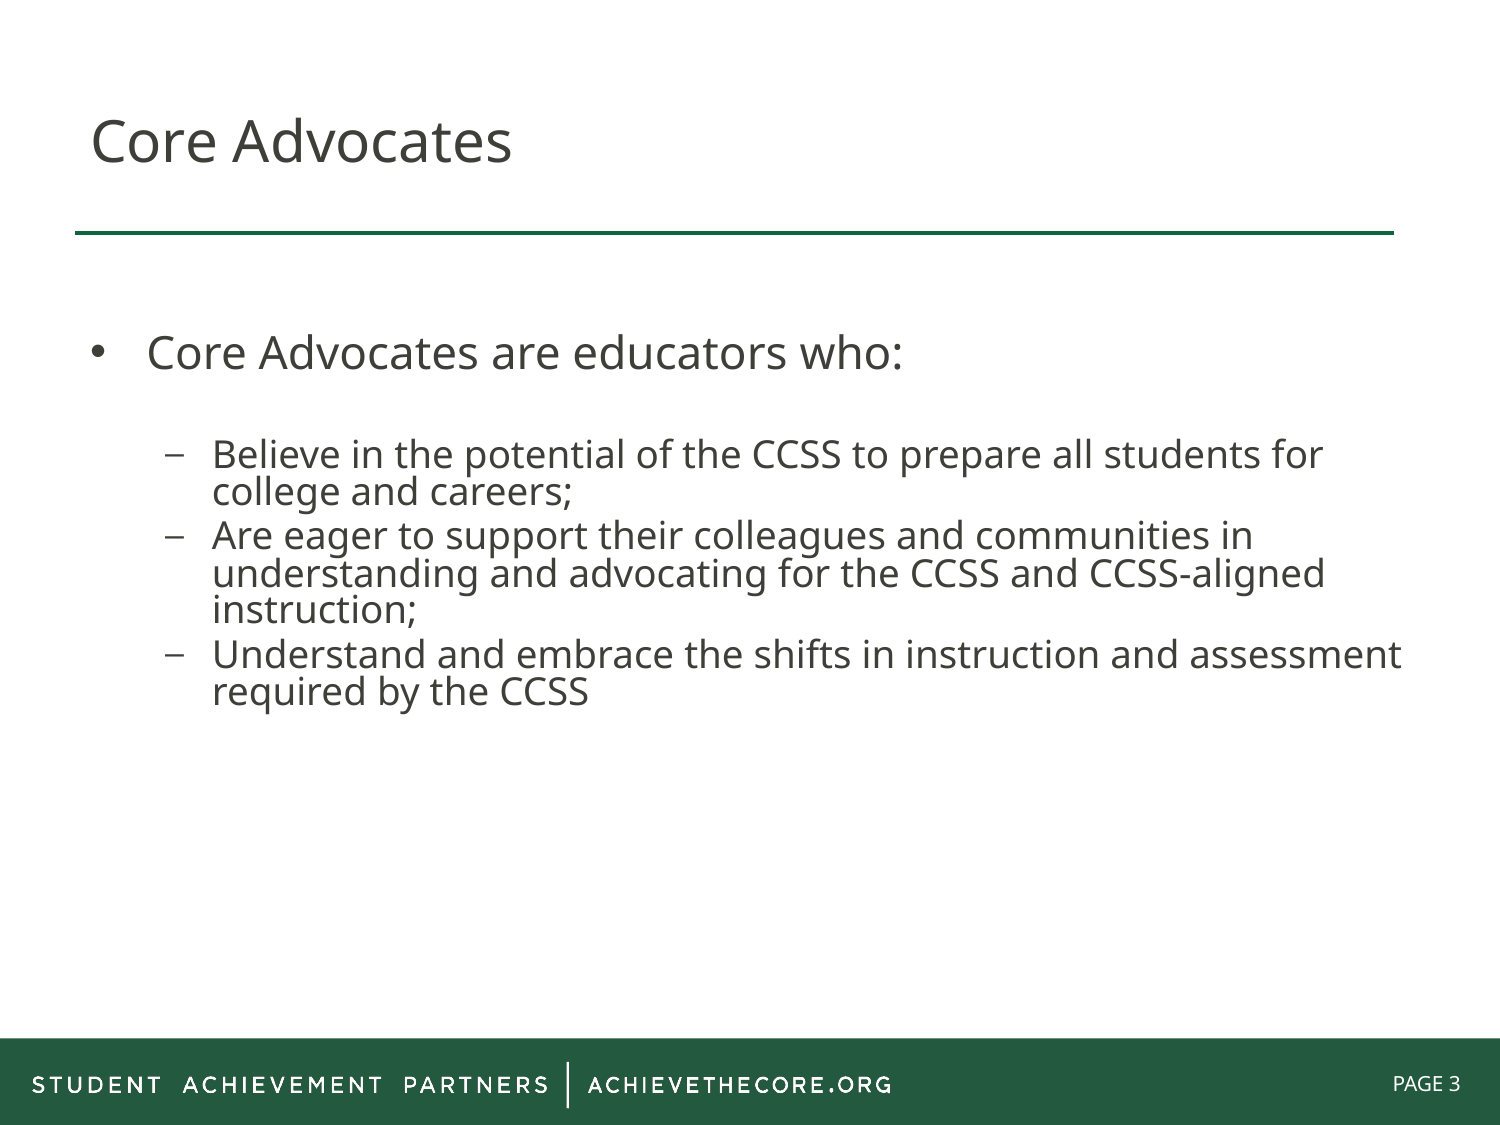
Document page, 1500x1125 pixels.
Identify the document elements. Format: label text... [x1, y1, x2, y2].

picture [12, 1055, 911, 1112]
title Core Advocates [75, 45, 1425, 233]
list Core Advocates are educators who: Believe in the potential of the CCSS to prepare all students for college and careers; Are eager to support their colleagues and communities in understanding and advocating for the CCSS and CCSS-aligned instruction; Understand and embrace the shifts in instruction and assessment required by the CCSS [75, 262, 1425, 1005]
